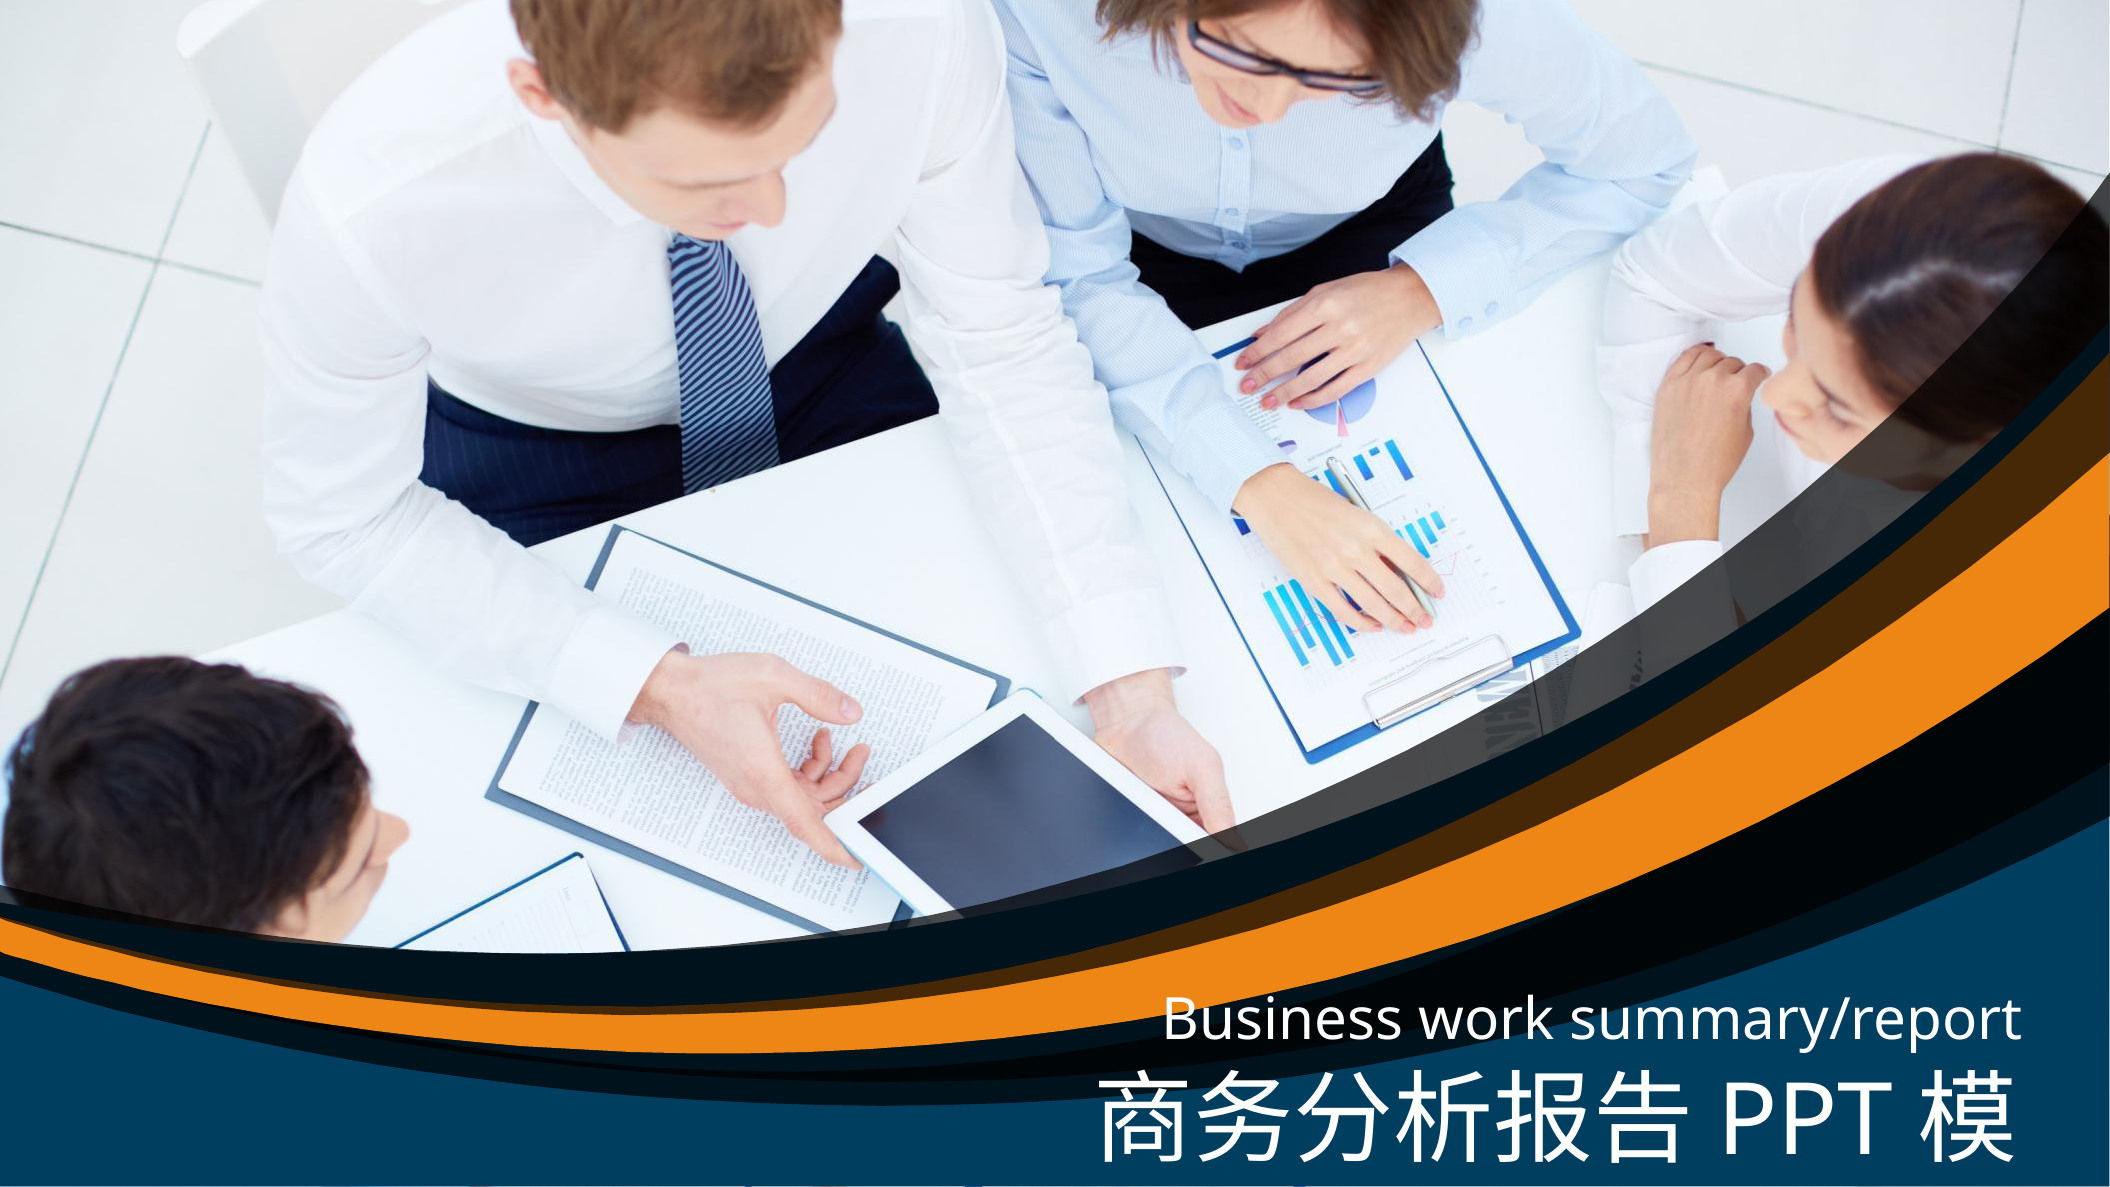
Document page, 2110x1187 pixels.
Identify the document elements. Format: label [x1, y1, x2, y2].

text_box [0, 0, 2110, 167]
text_box [0, 167, 2110, 1187]
